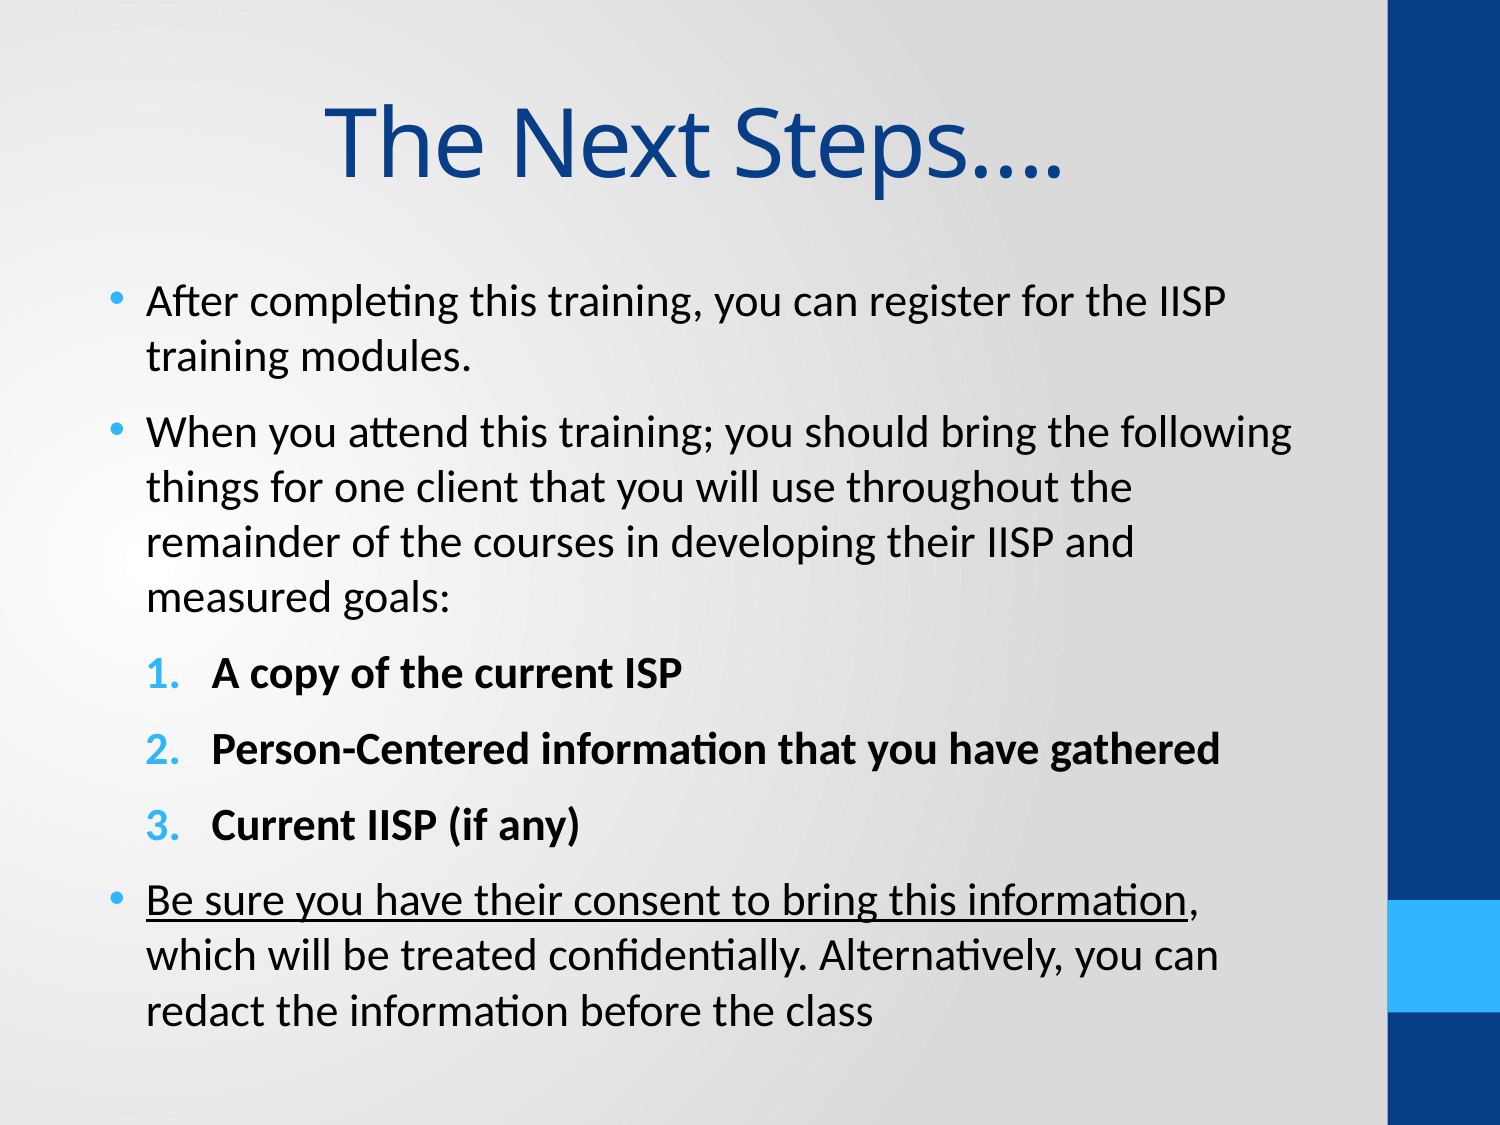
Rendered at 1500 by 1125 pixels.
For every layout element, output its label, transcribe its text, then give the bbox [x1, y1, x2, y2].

list After completing this training, you can register for the IISP training modules. When you attend this training; you should bring the following things for one client that you will use throughout the remainder of the courses in developing their IISP and measured goals: A copy of the current ISP Person-Centered information that you have gathered Current IISP (if any) Be sure you have their consent to bring this information, which will be treated confidentially. Alternatively, you can redact the information before the class [75, 262, 1325, 1050]
title The Next Steps…. [75, 45, 1325, 233]
